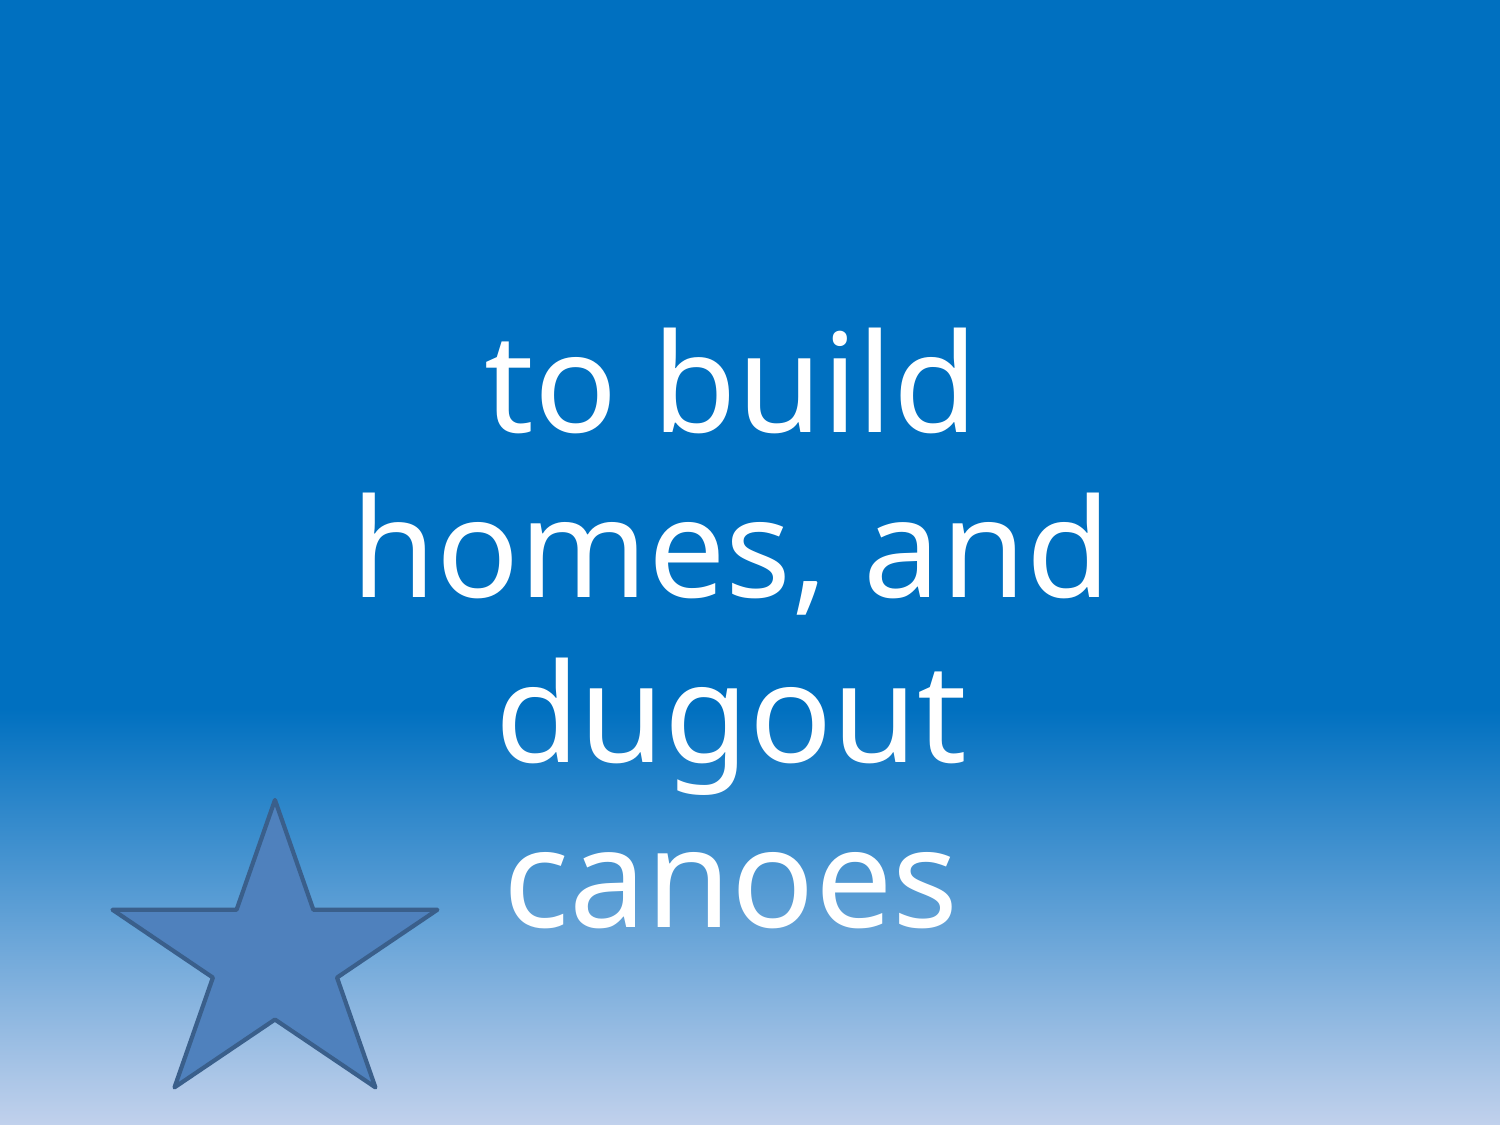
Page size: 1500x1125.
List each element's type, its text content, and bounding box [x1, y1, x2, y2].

text_box to build homes, and dugout canoes [262, 287, 1200, 962]
text_box [110, 797, 440, 1090]
